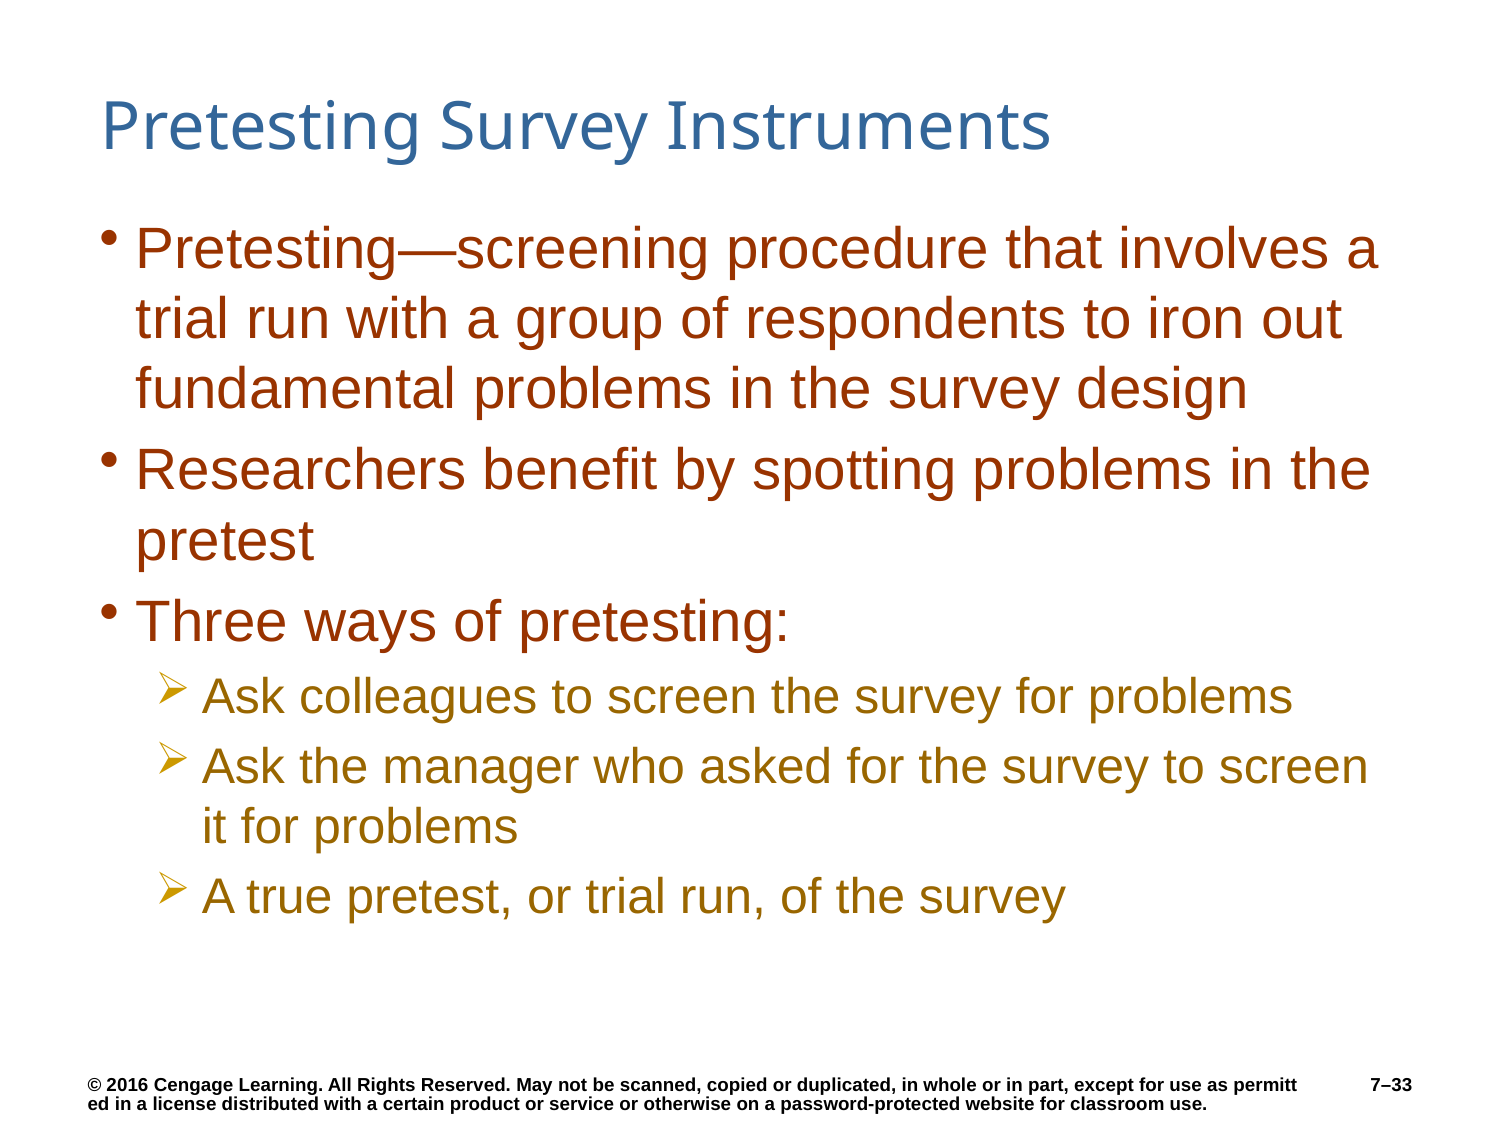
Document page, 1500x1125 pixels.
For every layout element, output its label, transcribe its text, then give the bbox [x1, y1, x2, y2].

title Pretesting Survey Instruments [85, 75, 1411, 171]
footer © 2016 Cengage Learning. All Rights Reserved. May not be scanned, copied or duplicated, in whole or in part, except for use as permitted in a license distributed with a certain product or service or otherwise on a password-protected website for classroom use. [87, 1057, 1050, 1103]
slide_number 7–33 [1050, 1042, 1413, 1103]
list Pretesting—screening procedure that involves a trial run with a group of respondents to iron out fundamental problems in the survey design Researchers benefit by spotting problems in the pretest Three ways of pretesting: Ask colleagues to screen the survey for problems Ask the manager who asked for the survey to screen it for problems A true pretest, or trial run, of the survey [84, 202, 1414, 1013]
